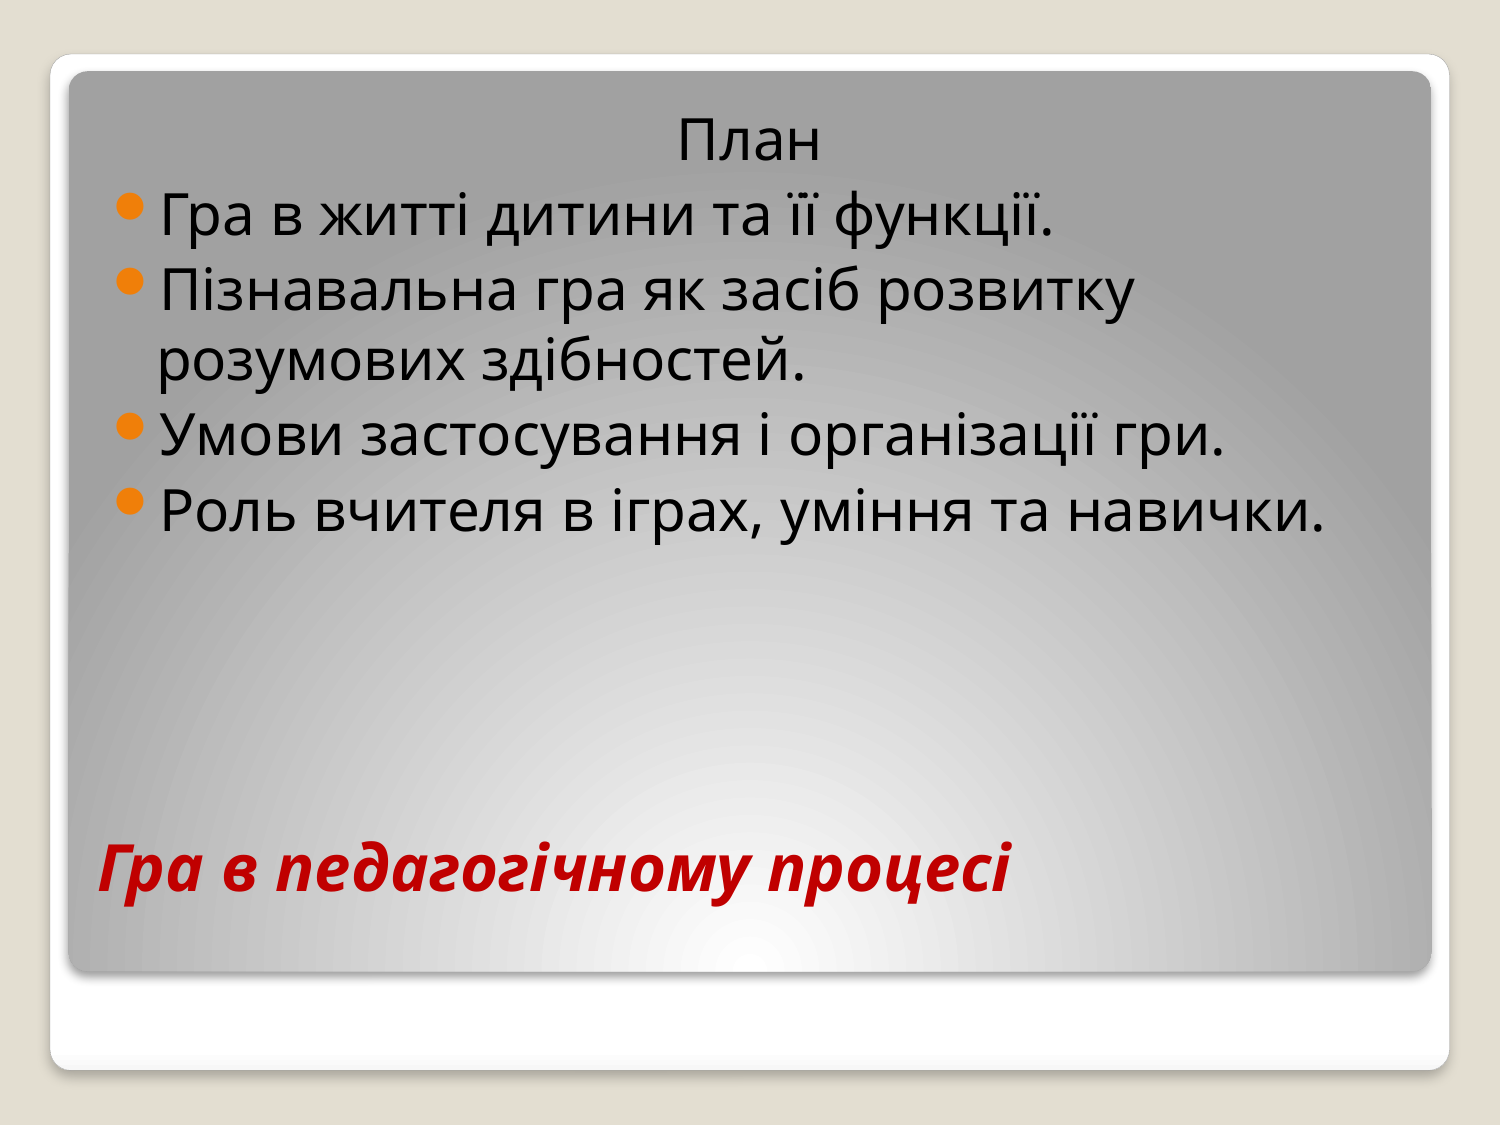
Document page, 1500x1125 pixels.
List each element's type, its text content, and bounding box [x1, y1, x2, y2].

title Гра в педагогічному процесі [82, 817, 1425, 990]
list План Гра в житті дитини та її функції. Пізнавальна гра як засіб розвитку розумових здібностей. Умови застосування і організації гри. Роль вчителя в іграх, уміння та навички. [82, 86, 1425, 774]
